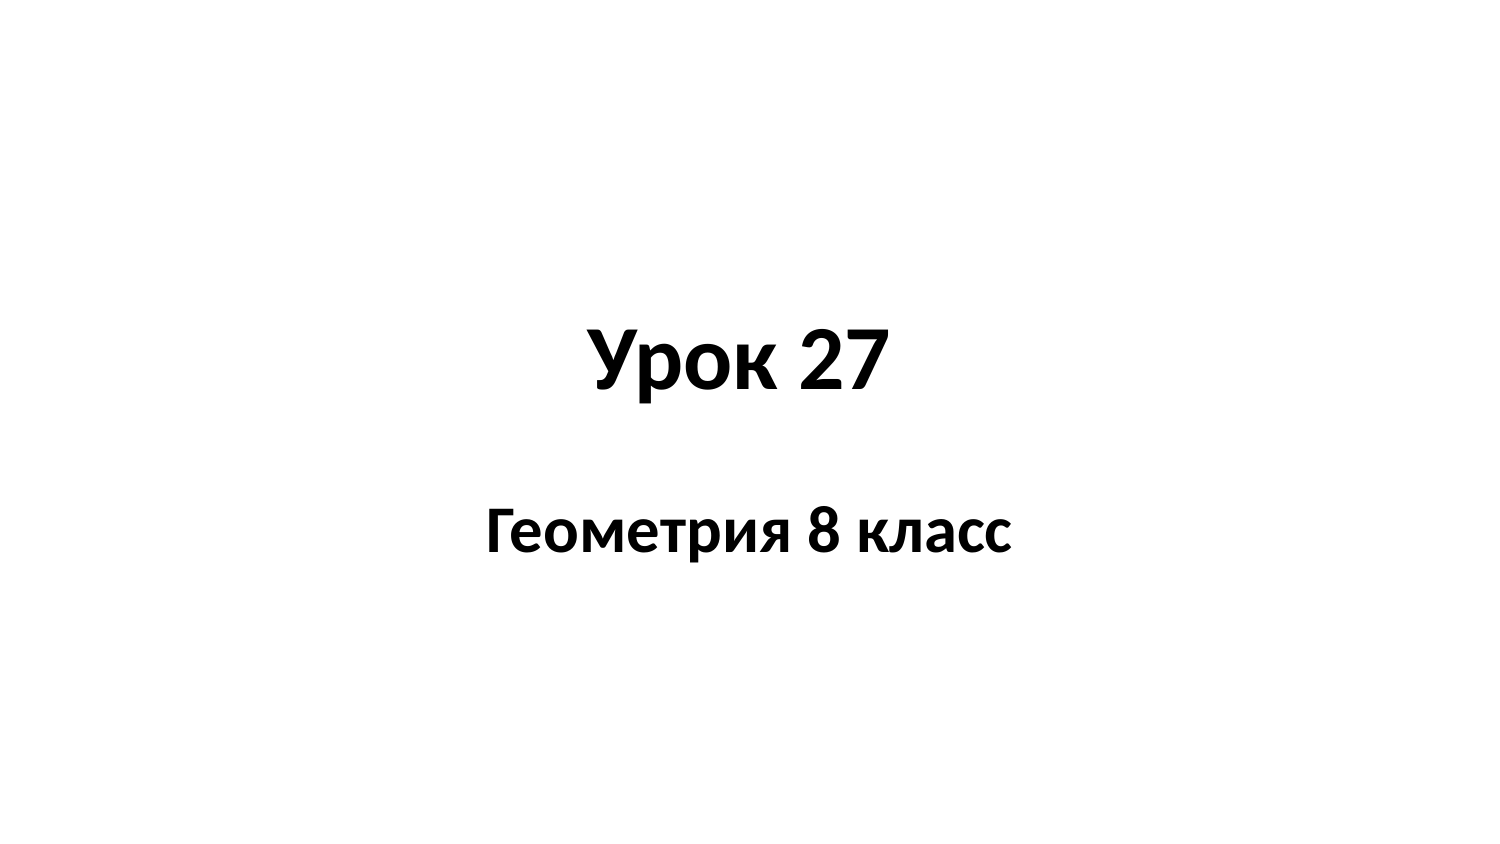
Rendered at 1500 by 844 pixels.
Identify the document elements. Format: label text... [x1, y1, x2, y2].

title Урок 27 [112, 262, 1388, 443]
subtitle Геометрия 8 класс [225, 478, 1275, 694]
